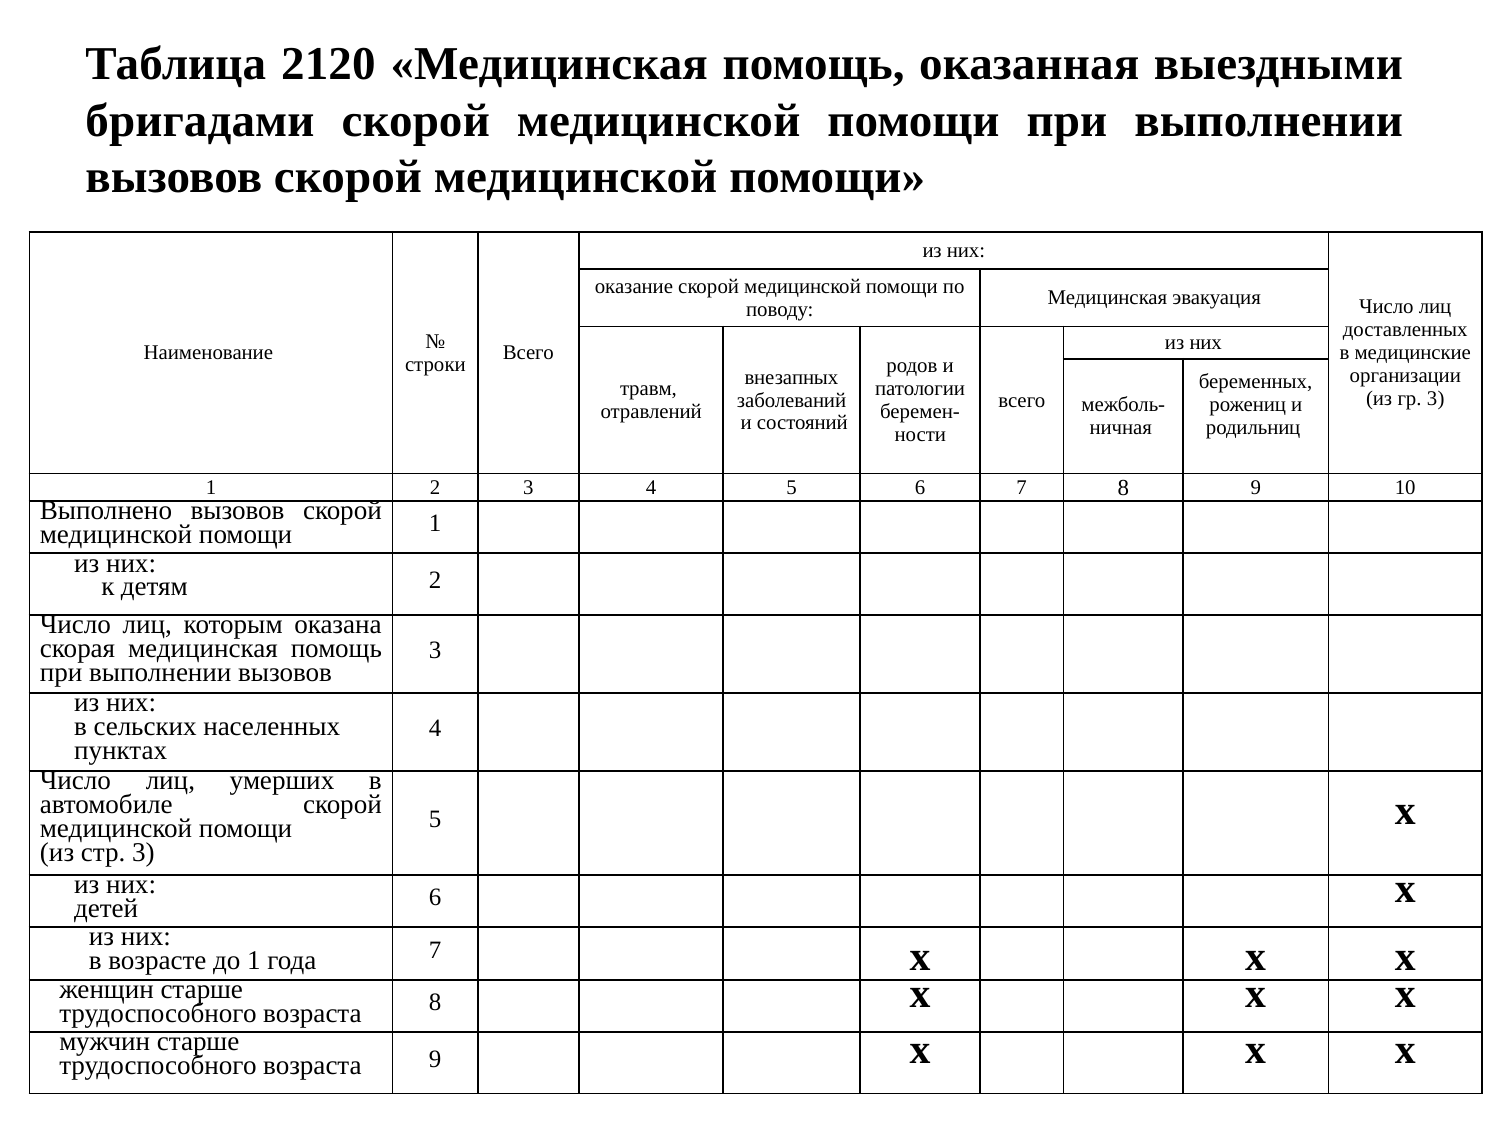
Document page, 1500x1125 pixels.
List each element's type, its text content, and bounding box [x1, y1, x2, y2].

table_cell из них: в возрасте до 1 года [30, 928, 392, 979]
table_cell 10 [1329, 474, 1481, 500]
table_cell [724, 694, 859, 770]
table_cell травм, отравлений [580, 327, 722, 473]
table_cell [981, 502, 1063, 552]
table_cell х [1329, 928, 1481, 979]
table_cell [580, 1033, 722, 1093]
table_cell межболь-ничная [1064, 360, 1182, 473]
table_cell 7 [981, 474, 1063, 500]
table_cell [1064, 554, 1182, 614]
table_cell 9 [393, 1033, 477, 1093]
table_cell из них [1064, 327, 1328, 358]
table_cell [1184, 694, 1328, 770]
table_header Число лиц доставленных в медицинские организации (из гр. 3) [1329, 233, 1481, 473]
table_cell [479, 554, 578, 614]
table_cell [1184, 616, 1328, 692]
table_cell х [1329, 876, 1481, 926]
table_cell 2 [393, 554, 477, 614]
table_cell [981, 694, 1063, 770]
table_cell [861, 876, 979, 926]
table_cell 6 [861, 474, 979, 500]
table_cell 8 [1064, 474, 1182, 500]
table_cell х [1184, 928, 1328, 979]
table_cell [1329, 554, 1481, 614]
table_cell [580, 772, 722, 874]
table_cell [1064, 616, 1182, 692]
table_cell [861, 772, 979, 874]
table_cell [1184, 772, 1328, 874]
table_cell [724, 1033, 859, 1093]
table_cell [1329, 694, 1481, 770]
table_cell родов и патологии беремен-ности [861, 327, 979, 473]
table_cell Выполнено вызовов скорой медицинской помощи [30, 502, 392, 552]
table_cell [479, 1033, 578, 1093]
table_cell Число лиц, умерших в автомобиле скорой медицинской помощи (из стр. 3) [30, 772, 392, 874]
table_cell [981, 772, 1063, 874]
table_cell 3 [393, 616, 477, 692]
table_header № строки [393, 233, 477, 473]
table_cell [861, 694, 979, 770]
table_cell [1184, 554, 1328, 614]
table_cell [724, 928, 859, 979]
table_cell из них: к детям [30, 554, 392, 614]
table_cell женщин старше трудоспособного возраста [30, 981, 392, 1031]
table_cell [1064, 1033, 1182, 1093]
table_cell беременных, рожениц и родильниц [1184, 360, 1328, 473]
table_cell из них: детей [30, 876, 392, 926]
table_cell внезапных заболеваний и состояний [724, 327, 859, 473]
table_cell [1064, 772, 1182, 874]
table_cell [580, 694, 722, 770]
table_cell 4 [580, 474, 722, 500]
table_header Наименование [30, 233, 392, 473]
table_cell [981, 1033, 1063, 1093]
table_cell [1064, 502, 1182, 552]
table_cell [724, 616, 859, 692]
table_cell [981, 928, 1063, 979]
table_cell 3 [479, 474, 578, 500]
table_cell [1064, 981, 1182, 1031]
table_cell [981, 876, 1063, 926]
table_cell [580, 502, 722, 552]
table_cell [580, 554, 722, 614]
table_cell 1 [393, 502, 477, 552]
table_cell [724, 876, 859, 926]
table_cell [580, 876, 722, 926]
table_cell [580, 981, 722, 1031]
table_cell [479, 502, 578, 552]
table_cell [1184, 876, 1328, 926]
table_cell 2 [393, 474, 477, 500]
table_cell [479, 694, 578, 770]
table_header из них: [580, 233, 1328, 268]
table_cell [1064, 694, 1182, 770]
table_cell [479, 772, 578, 874]
table_cell 7 [393, 928, 477, 979]
table_cell [580, 928, 722, 979]
table_cell Медицинская эвакуация [981, 270, 1328, 326]
table_cell х [1329, 1033, 1481, 1093]
table_cell 5 [393, 772, 477, 874]
table_cell х [1184, 1033, 1328, 1093]
table_cell х [861, 1033, 979, 1093]
table_cell [724, 981, 859, 1031]
table_cell [1064, 876, 1182, 926]
table_cell всего [981, 327, 1063, 473]
table_cell х [1184, 981, 1328, 1031]
table_cell [580, 616, 722, 692]
table_cell [479, 928, 578, 979]
table_cell из них: в сельских населенных пунктах [30, 694, 392, 770]
title Таблица 2120 «Медицинская помощь, оказанная выездными бригадами скорой медицинской помощи при выполнении вызовов скорой медицинской помощи» [70, 23, 1421, 211]
table_cell [981, 981, 1063, 1031]
table_cell [1329, 502, 1481, 552]
table_cell х [861, 981, 979, 1031]
table_cell 4 [393, 694, 477, 770]
table_cell 8 [393, 981, 477, 1031]
table_header Всего [479, 233, 578, 473]
table_cell мужчин старше трудоспособного возраста [30, 1033, 392, 1093]
table_cell [479, 876, 578, 926]
table_cell 9 [1184, 474, 1328, 500]
table_cell [1184, 502, 1328, 552]
table_cell [724, 554, 859, 614]
table_cell [981, 554, 1063, 614]
table_cell [724, 502, 859, 552]
table_cell [861, 502, 979, 552]
table_cell 6 [393, 876, 477, 926]
table_cell 5 [724, 474, 859, 500]
table_cell оказание скорой медицинской помощи по поводу: [580, 270, 979, 326]
table_cell х [1329, 772, 1481, 874]
table_cell Число лиц, которым оказана скорая медицинская помощь при выполнении вызовов [30, 616, 392, 692]
table_cell [861, 616, 979, 692]
table_cell х [861, 928, 979, 979]
table_cell [1064, 928, 1182, 979]
table_cell 1 [30, 474, 392, 500]
table_cell [724, 772, 859, 874]
table_cell [1329, 616, 1481, 692]
table_cell [861, 554, 979, 614]
table_cell [981, 616, 1063, 692]
table_cell [479, 981, 578, 1031]
table_cell х [1329, 981, 1481, 1031]
table_cell [479, 616, 578, 692]
